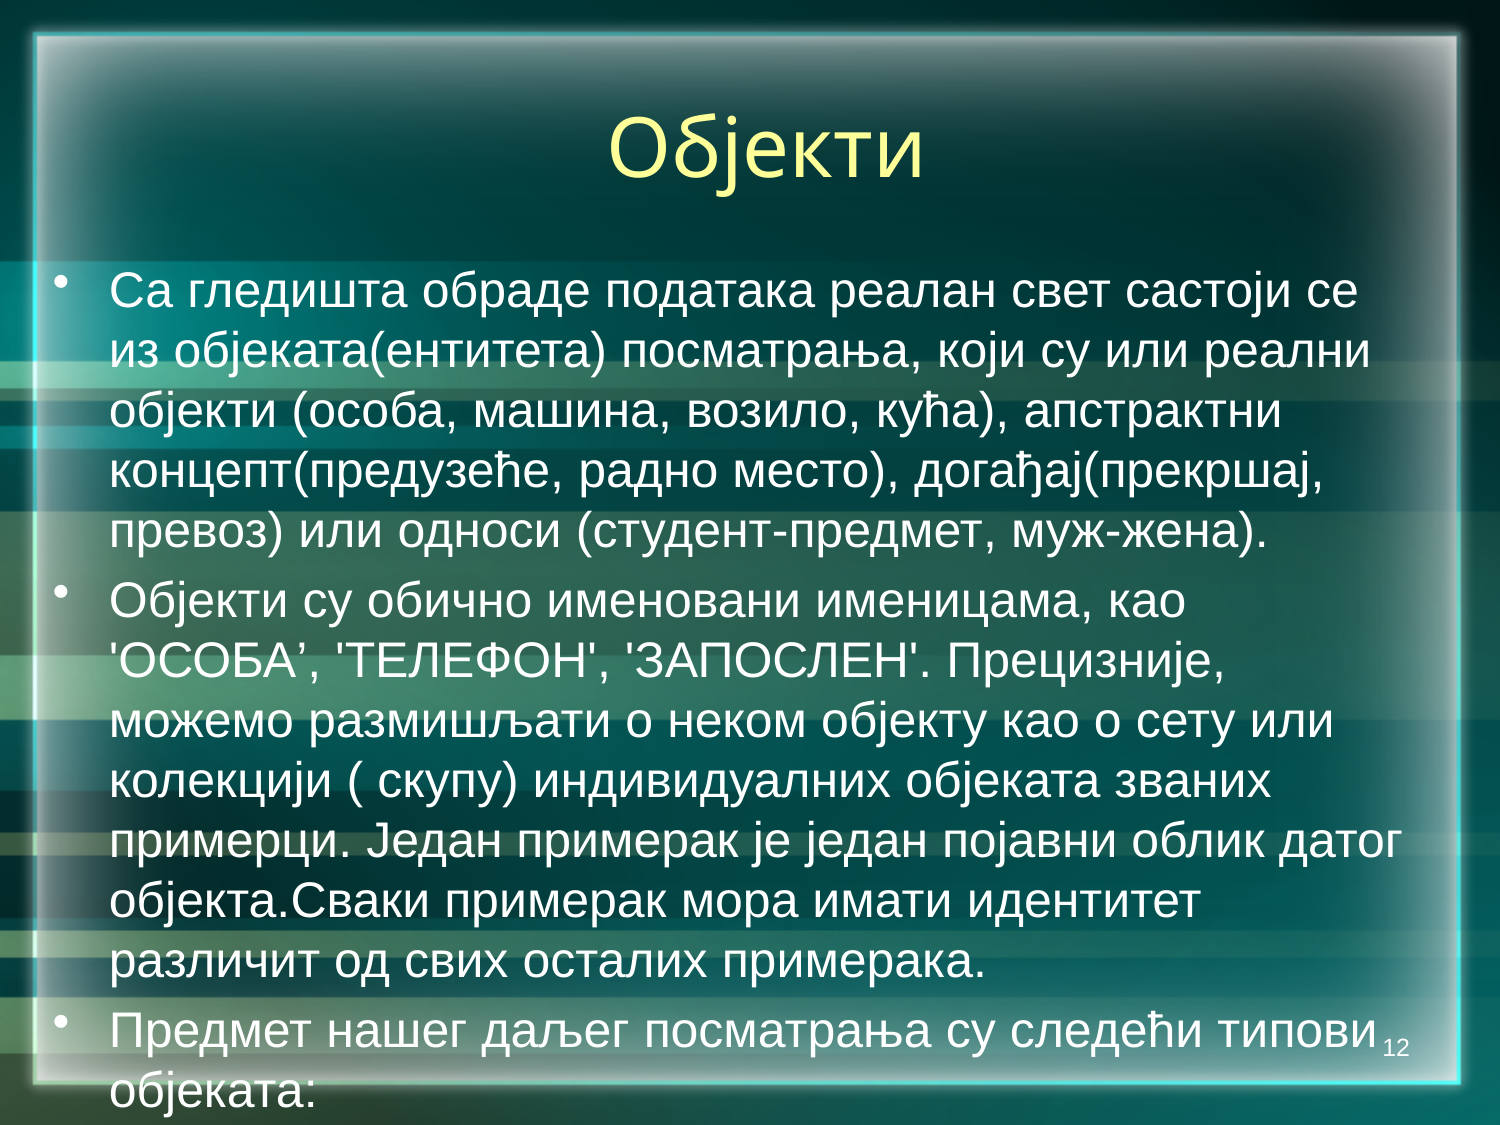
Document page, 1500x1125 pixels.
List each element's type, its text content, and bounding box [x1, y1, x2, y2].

picture [0, 0, 1500, 1125]
title Објекти [285, 60, 1249, 227]
text_box 12 [1074, 1024, 1425, 1088]
list Са гледишта обраде података реалан свет састоји се из објеката(ентитета) посматрања, који су или реални објекти (особа, машина, возило, кућа), апстрактни концепт(предузеће, радно место), догађај(прекршај, превоз) или односи (студент-предмет, муж-жена). Објекти су обично именовани именицама, као 'ОСОБА’, 'ТЕЛЕФОН', 'ЗАПОСЛЕН'. Прецизније, можемо размишљати о неком објекту као о сету или колекцији ( скупу) индивидуалних објеката званих примерци. Један примерак је један појавни облик датог објекта.Сваки примерак мора имати идентитет различит од свих осталих примерака. Предмет нашег даљег посматрања су следећи типови објеката: Независни објекти и Зависни објекти [37, 249, 1425, 1101]
